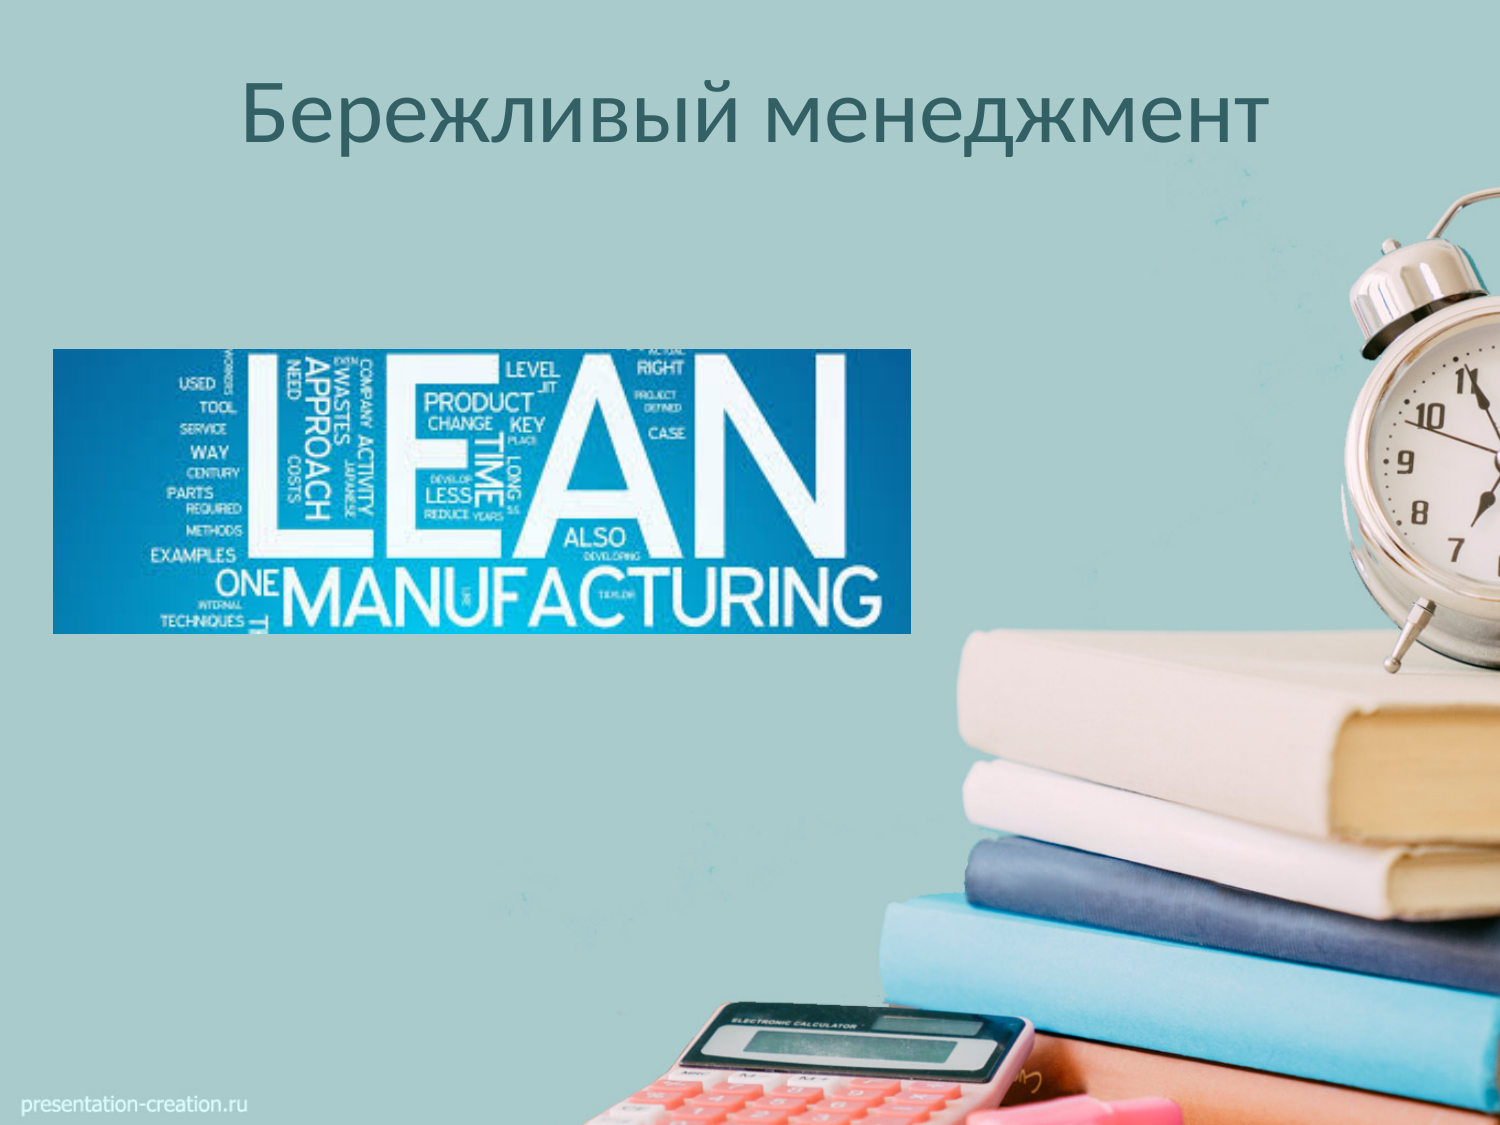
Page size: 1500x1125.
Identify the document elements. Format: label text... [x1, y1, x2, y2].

picture [0, 0, 1500, 1125]
title Бережливый менеджмент [41, 8, 1471, 204]
